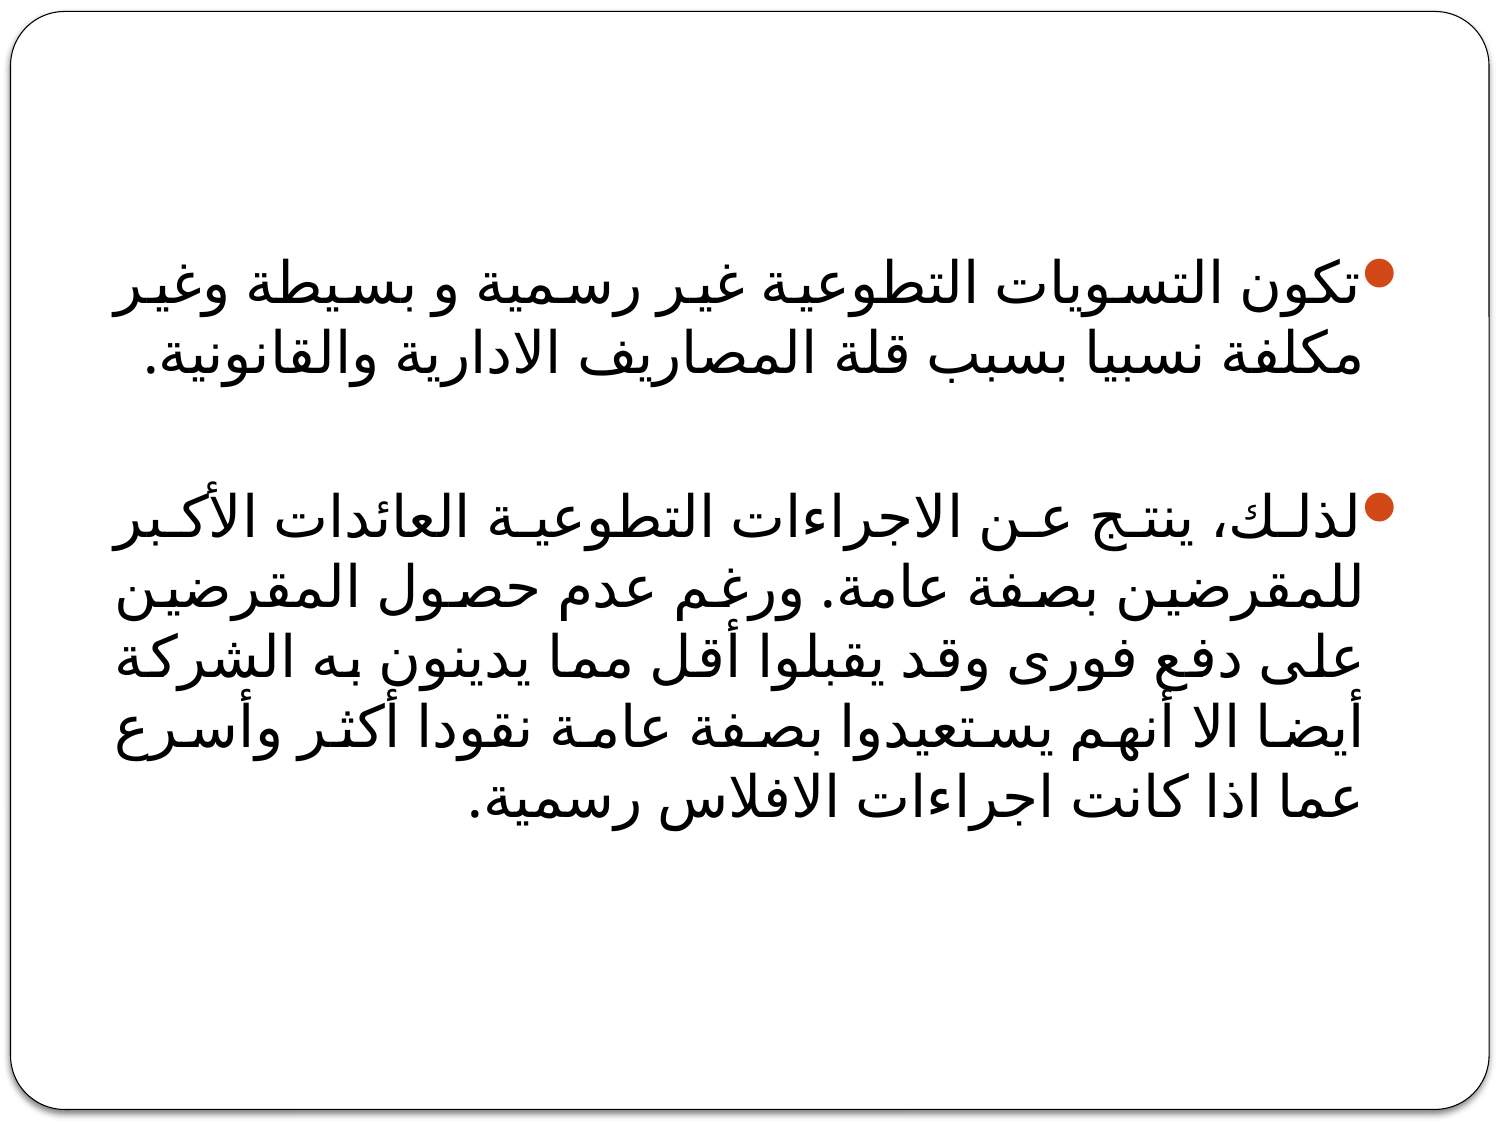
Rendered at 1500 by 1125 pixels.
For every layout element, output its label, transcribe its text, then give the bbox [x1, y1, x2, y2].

list تكون التسويات التطوعية غير رسمية و بسيطة وغير مكلفة نسبيا بسبب قلة المصاريف الادارية والقانونية. لذلك، ينتج عن الاجراءات التطوعية العائدات الأكبر للمقرضين بصفة عامة. ورغم عدم حصول المقرضين على دفع فورى وقد يقبلوا أقل مما يدينون به الشركة أيضا الا أنهم يستعيدوا بصفة عامة نقودا أكثر وأسرع عما اذا كانت اجراءات الافلاس رسمية. [99, 237, 1425, 988]
